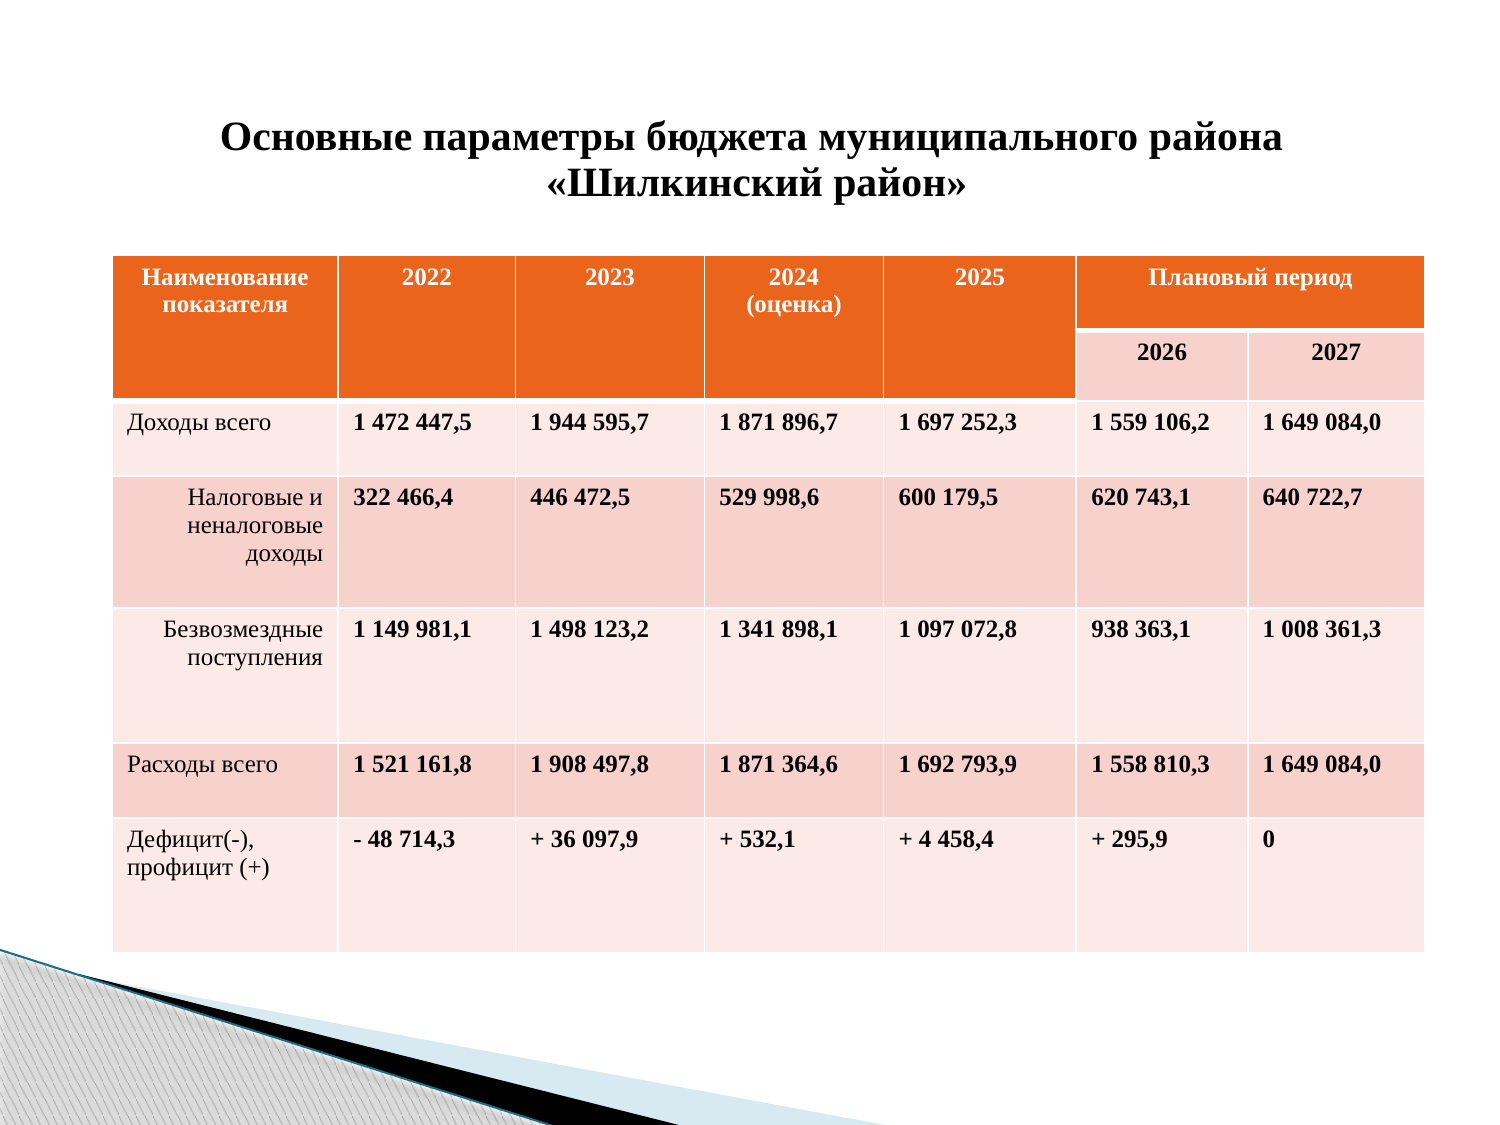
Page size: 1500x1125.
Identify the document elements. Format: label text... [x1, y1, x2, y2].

table_cell 1 341 898,1 [705, 609, 883, 742]
table_cell + 36 097,9 [516, 819, 704, 952]
table_cell 0 [1249, 819, 1424, 952]
table_cell 1 097 072,8 [884, 609, 1075, 742]
table_cell 1 908 497,8 [516, 744, 704, 817]
table_cell 529 998,6 [705, 477, 883, 607]
table_cell Безвозмездные поступления [113, 609, 337, 742]
table_cell + 4 458,4 [884, 819, 1075, 952]
table_cell Налоговые и неналоговые доходы [113, 477, 337, 607]
table_cell 322 466,4 [339, 477, 515, 607]
table_cell 446 472,5 [516, 477, 704, 607]
table_cell - 48 714,3 [339, 819, 515, 952]
table_cell 1 692 793,9 [884, 744, 1075, 817]
table_cell 1 149 981,1 [339, 609, 515, 742]
table_cell 1 558 810,3 [1077, 744, 1247, 817]
table_cell Дефицит(-), профицит (+) [113, 819, 337, 952]
table_cell 620 743,1 [1077, 477, 1247, 607]
table_header 2024 (оценка) [705, 256, 883, 398]
table_cell 2026 [1077, 333, 1247, 400]
table_cell Доходы всего [113, 404, 337, 475]
table_header Плановый период [1077, 256, 1424, 328]
table_cell 2027 [1249, 333, 1424, 400]
table_cell 1 472 447,5 [339, 404, 515, 475]
table_cell 1 649 084,0 [1249, 402, 1424, 475]
table_cell 1 697 252,3 [884, 404, 1075, 475]
table_cell 1 559 106,2 [1077, 402, 1247, 475]
table_cell 600 179,5 [884, 477, 1075, 607]
table_cell 1 521 161,8 [339, 744, 515, 817]
table_cell 1 871 364,6 [705, 744, 883, 817]
table_cell + 295,9 [1077, 819, 1247, 952]
table_cell + 532,1 [705, 819, 883, 952]
table_cell 1 008 361,3 [1249, 609, 1424, 742]
table_cell 1 649 084,0 [1249, 744, 1424, 817]
table_cell 938 363,1 [1077, 609, 1247, 742]
table_header 2023 [516, 256, 704, 398]
table_header 2025 [884, 256, 1075, 398]
title Основные параметры бюджета муниципального района «Шилкинский район» [76, 90, 1427, 230]
table_cell 640 722,7 [1249, 477, 1424, 607]
table_cell 1 498 123,2 [516, 609, 704, 742]
table_header Наименование показателя [113, 256, 337, 398]
table_cell Расходы всего [113, 744, 337, 817]
table_header 2022 [339, 256, 515, 398]
table_cell 1 944 595,7 [516, 404, 704, 475]
table_cell 1 871 896,7 [705, 404, 883, 475]
